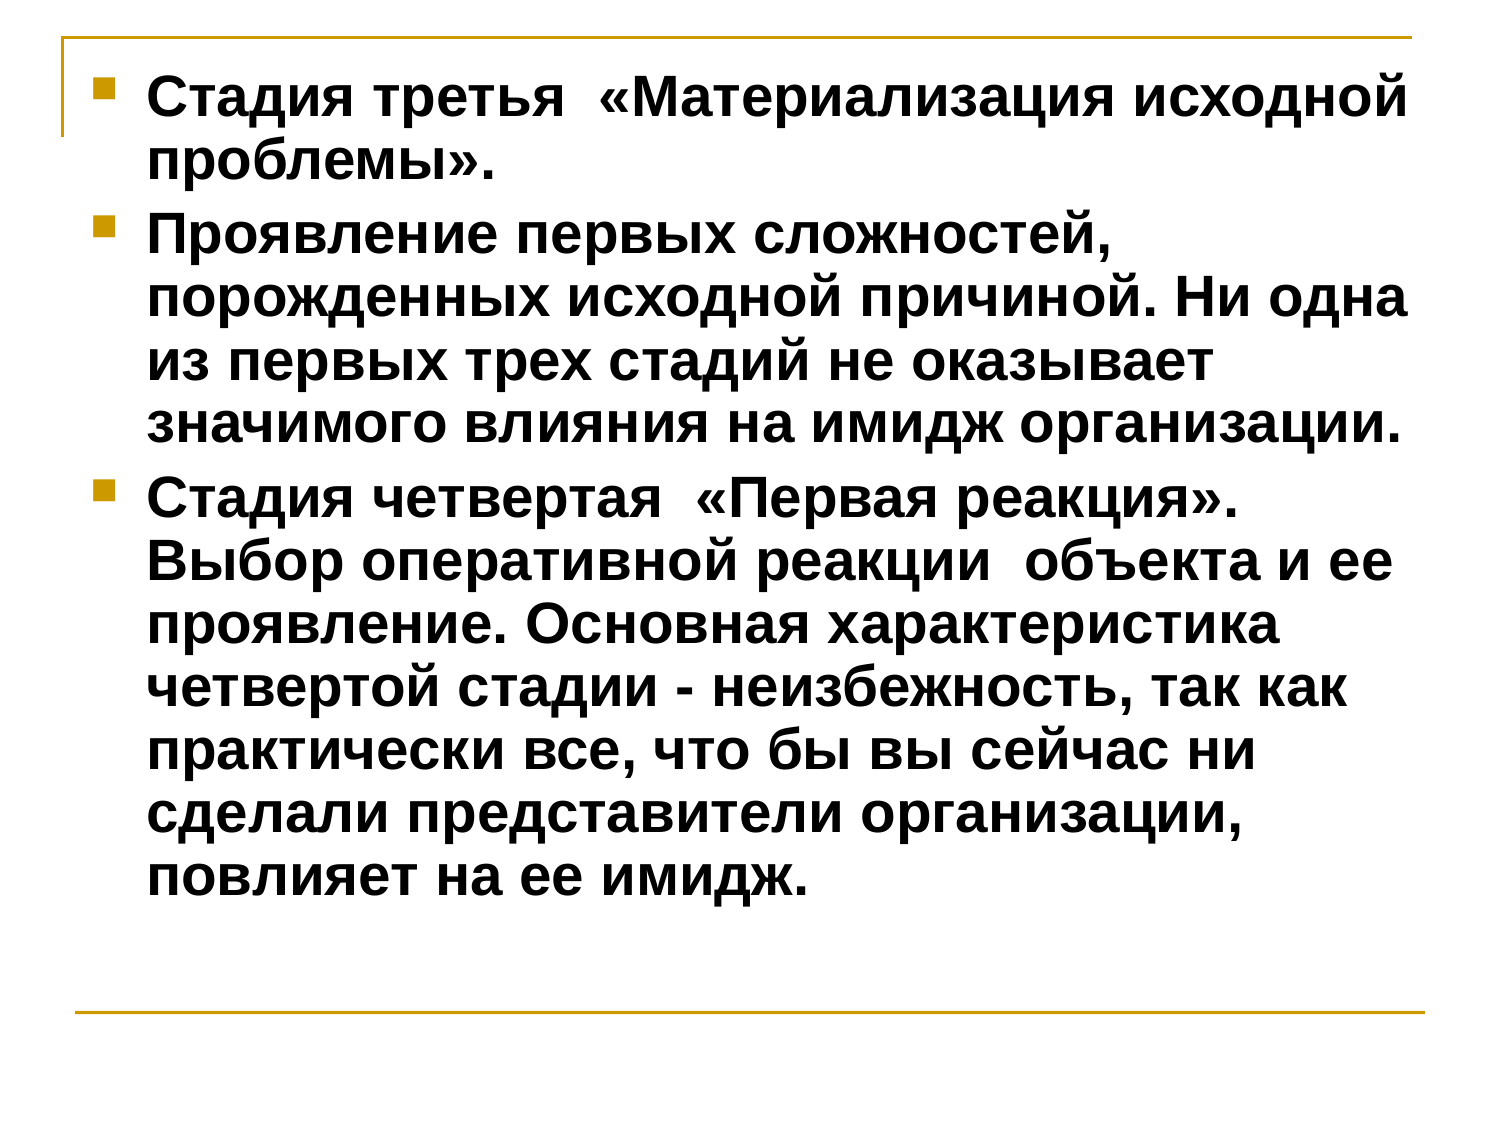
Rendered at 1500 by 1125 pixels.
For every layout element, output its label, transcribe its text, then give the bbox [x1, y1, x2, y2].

list Стадия третья «Материализация исходной проблемы». Проявление первых сложностей, порожденных исходной причиной. Ни одна из первых трех стадий не оказывает значимого влияния на имидж организации. Стадия четвертая «Первая реакция». Выбор оперативной реакции объекта и ее проявление. Основная характеристика четвертой стадии - неизбежность, так как практически все, что бы вы сейчас ни сделали представители организации, повлияет на ее имидж. [74, 58, 1426, 1006]
